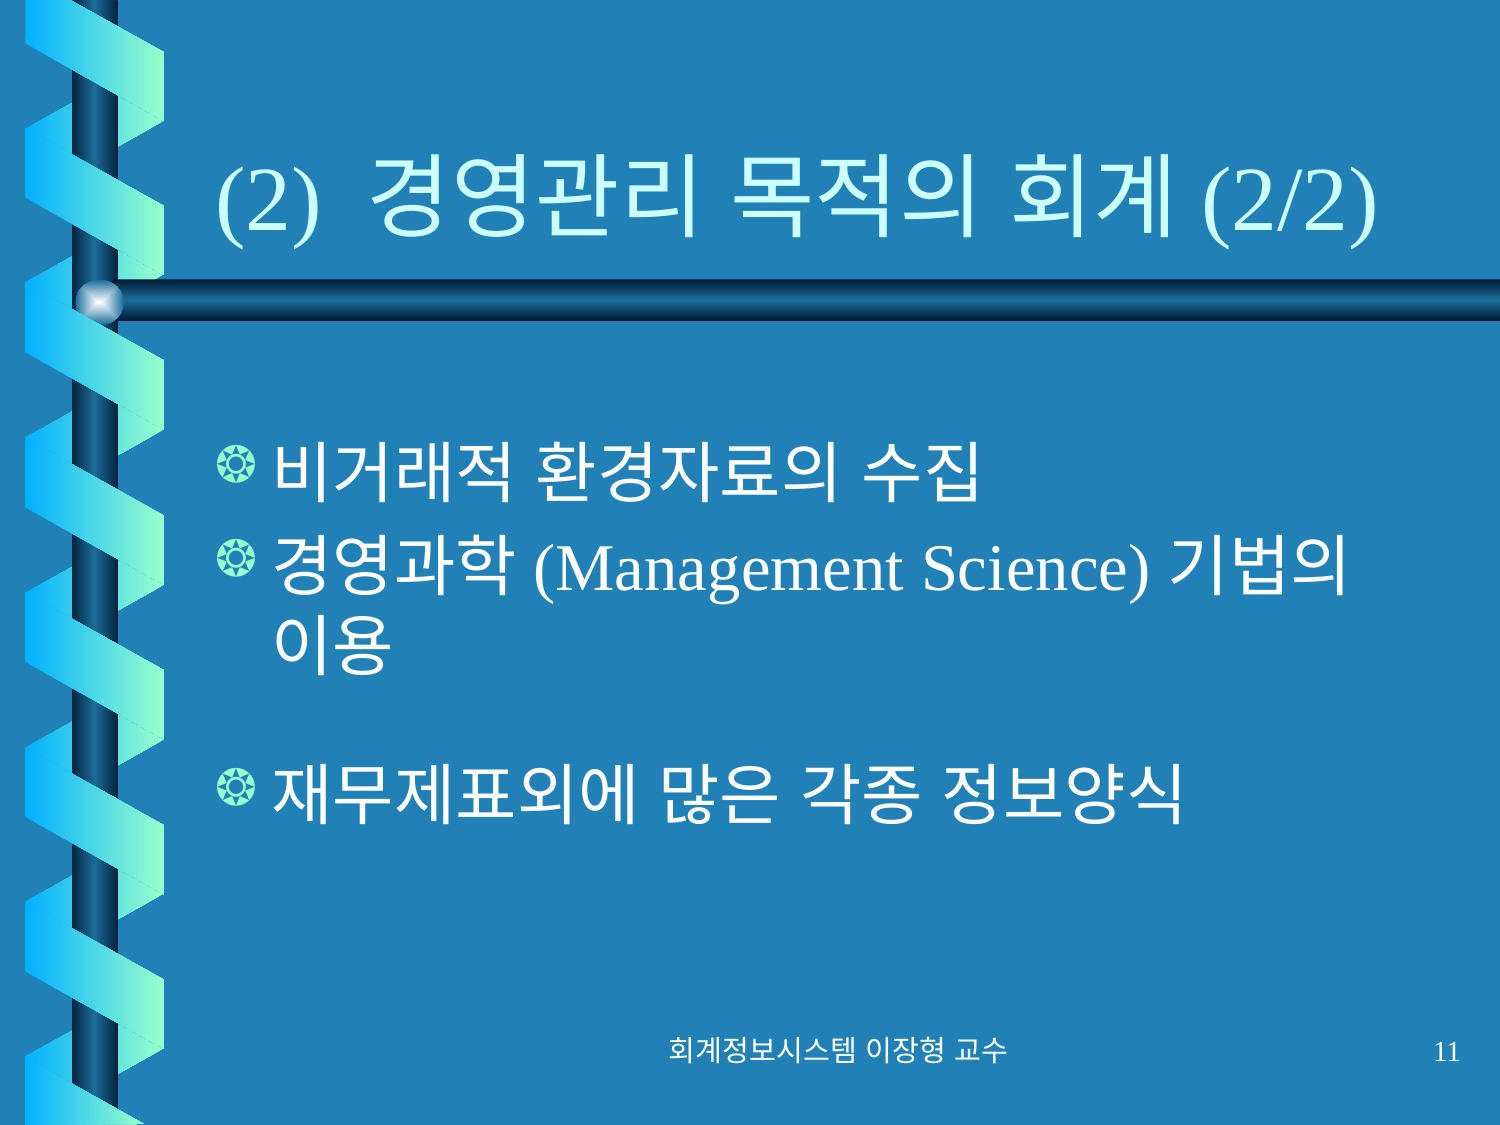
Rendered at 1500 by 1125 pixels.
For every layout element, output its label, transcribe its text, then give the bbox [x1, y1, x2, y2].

footer 회계정보시스템 이장형 교수 [600, 1024, 1077, 1101]
slide_number 11 [1163, 1024, 1477, 1101]
title (2) 경영관리 목적의 회계(2/2) [199, 68, 1476, 257]
list 비거래적 환경자료의 수집 경영과학(Management Science)기법의 이용 재무제표외에 많은 각종 정보양식 [199, 335, 1476, 1011]
